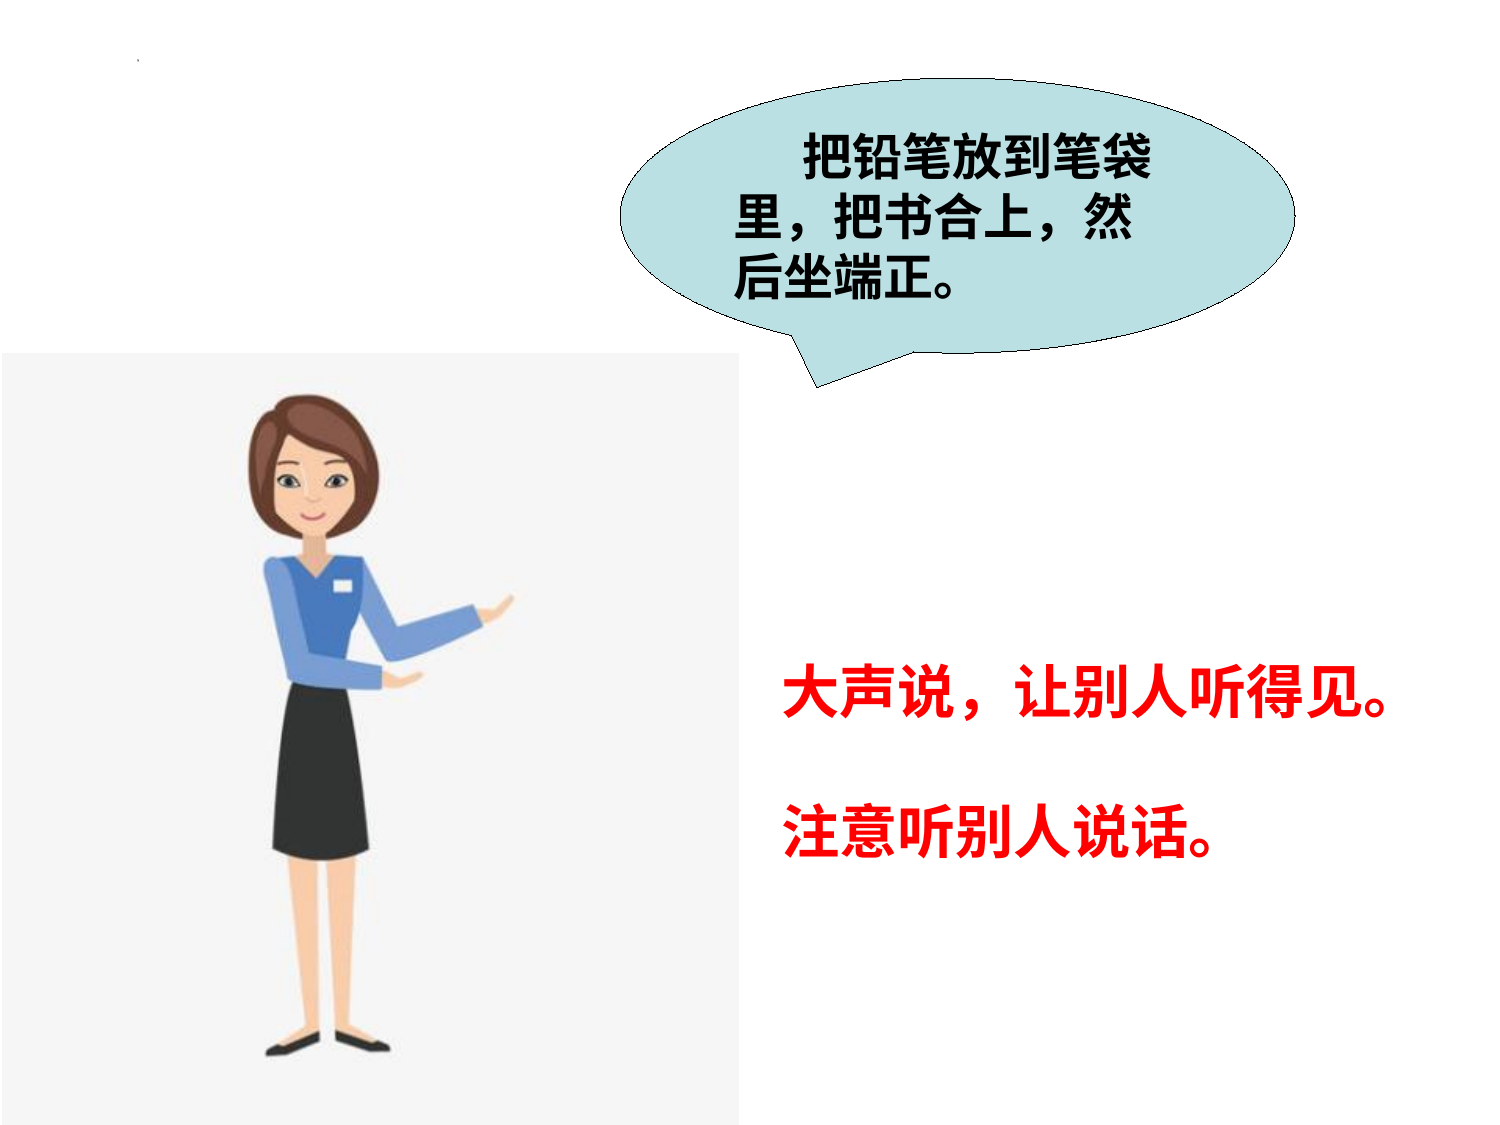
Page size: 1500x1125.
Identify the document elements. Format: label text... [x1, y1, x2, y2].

text_box 把铅笔放到笔袋里，把书合上，然后坐端正。 [620, 78, 1296, 388]
text_box 大声说，让别人听得见。 注意听别人说话。 [766, 647, 1437, 873]
picture [2, 352, 739, 1125]
